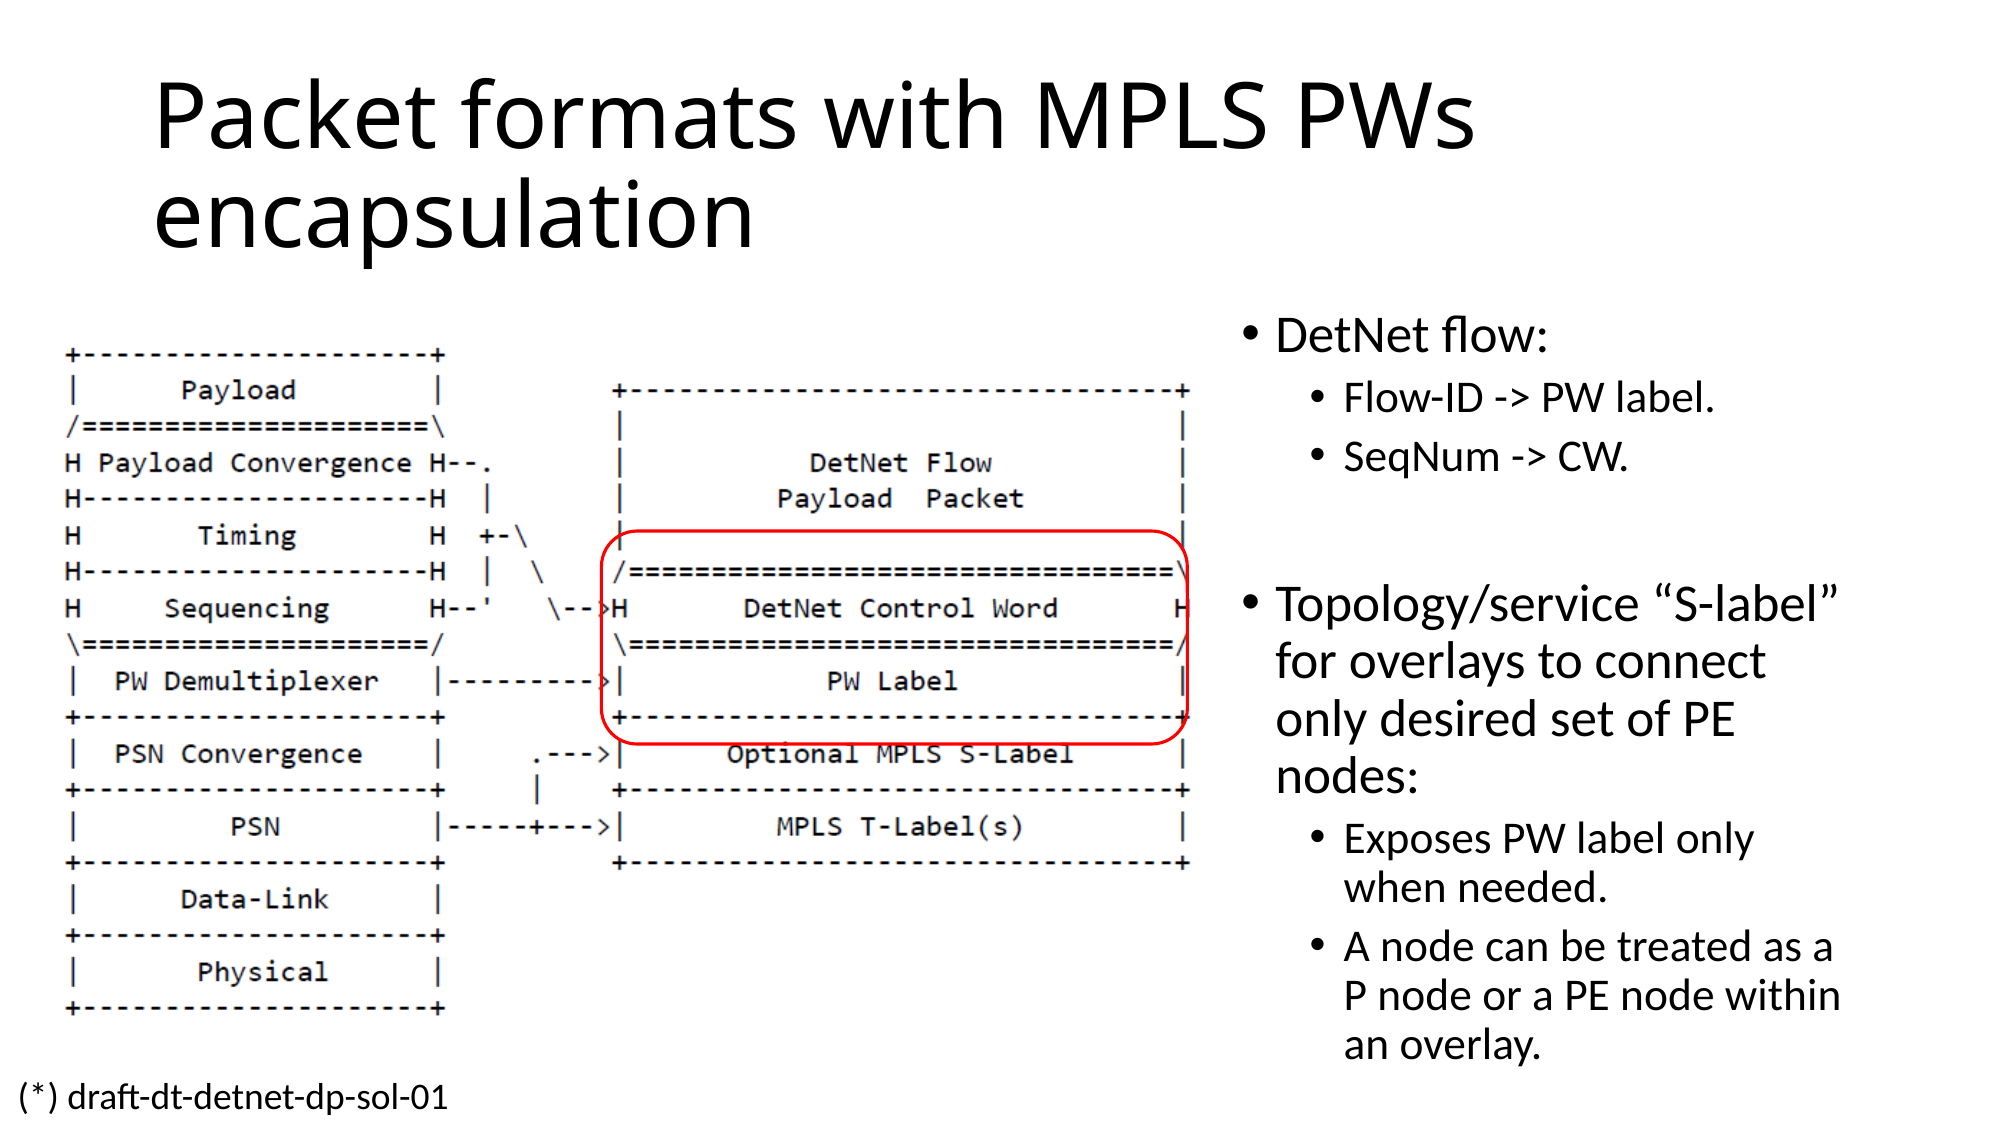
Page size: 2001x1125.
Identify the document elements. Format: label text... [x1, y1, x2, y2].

list DetNet flow: Flow-ID -> PW label. SeqNum -> CW. Topology/service “S-label” for overlays to connect only desired set of PE nodes: Exposes PW label only when needed. A node can be treated as a P node or a PE node within an overlay. [1226, 299, 1863, 1084]
text_box (*) draft-dt-detnet-dp-sol-01 [3, 1064, 464, 1125]
title Packet formats with MPLS PWs encapsulation [137, 59, 1863, 278]
picture [49, 331, 1205, 1025]
